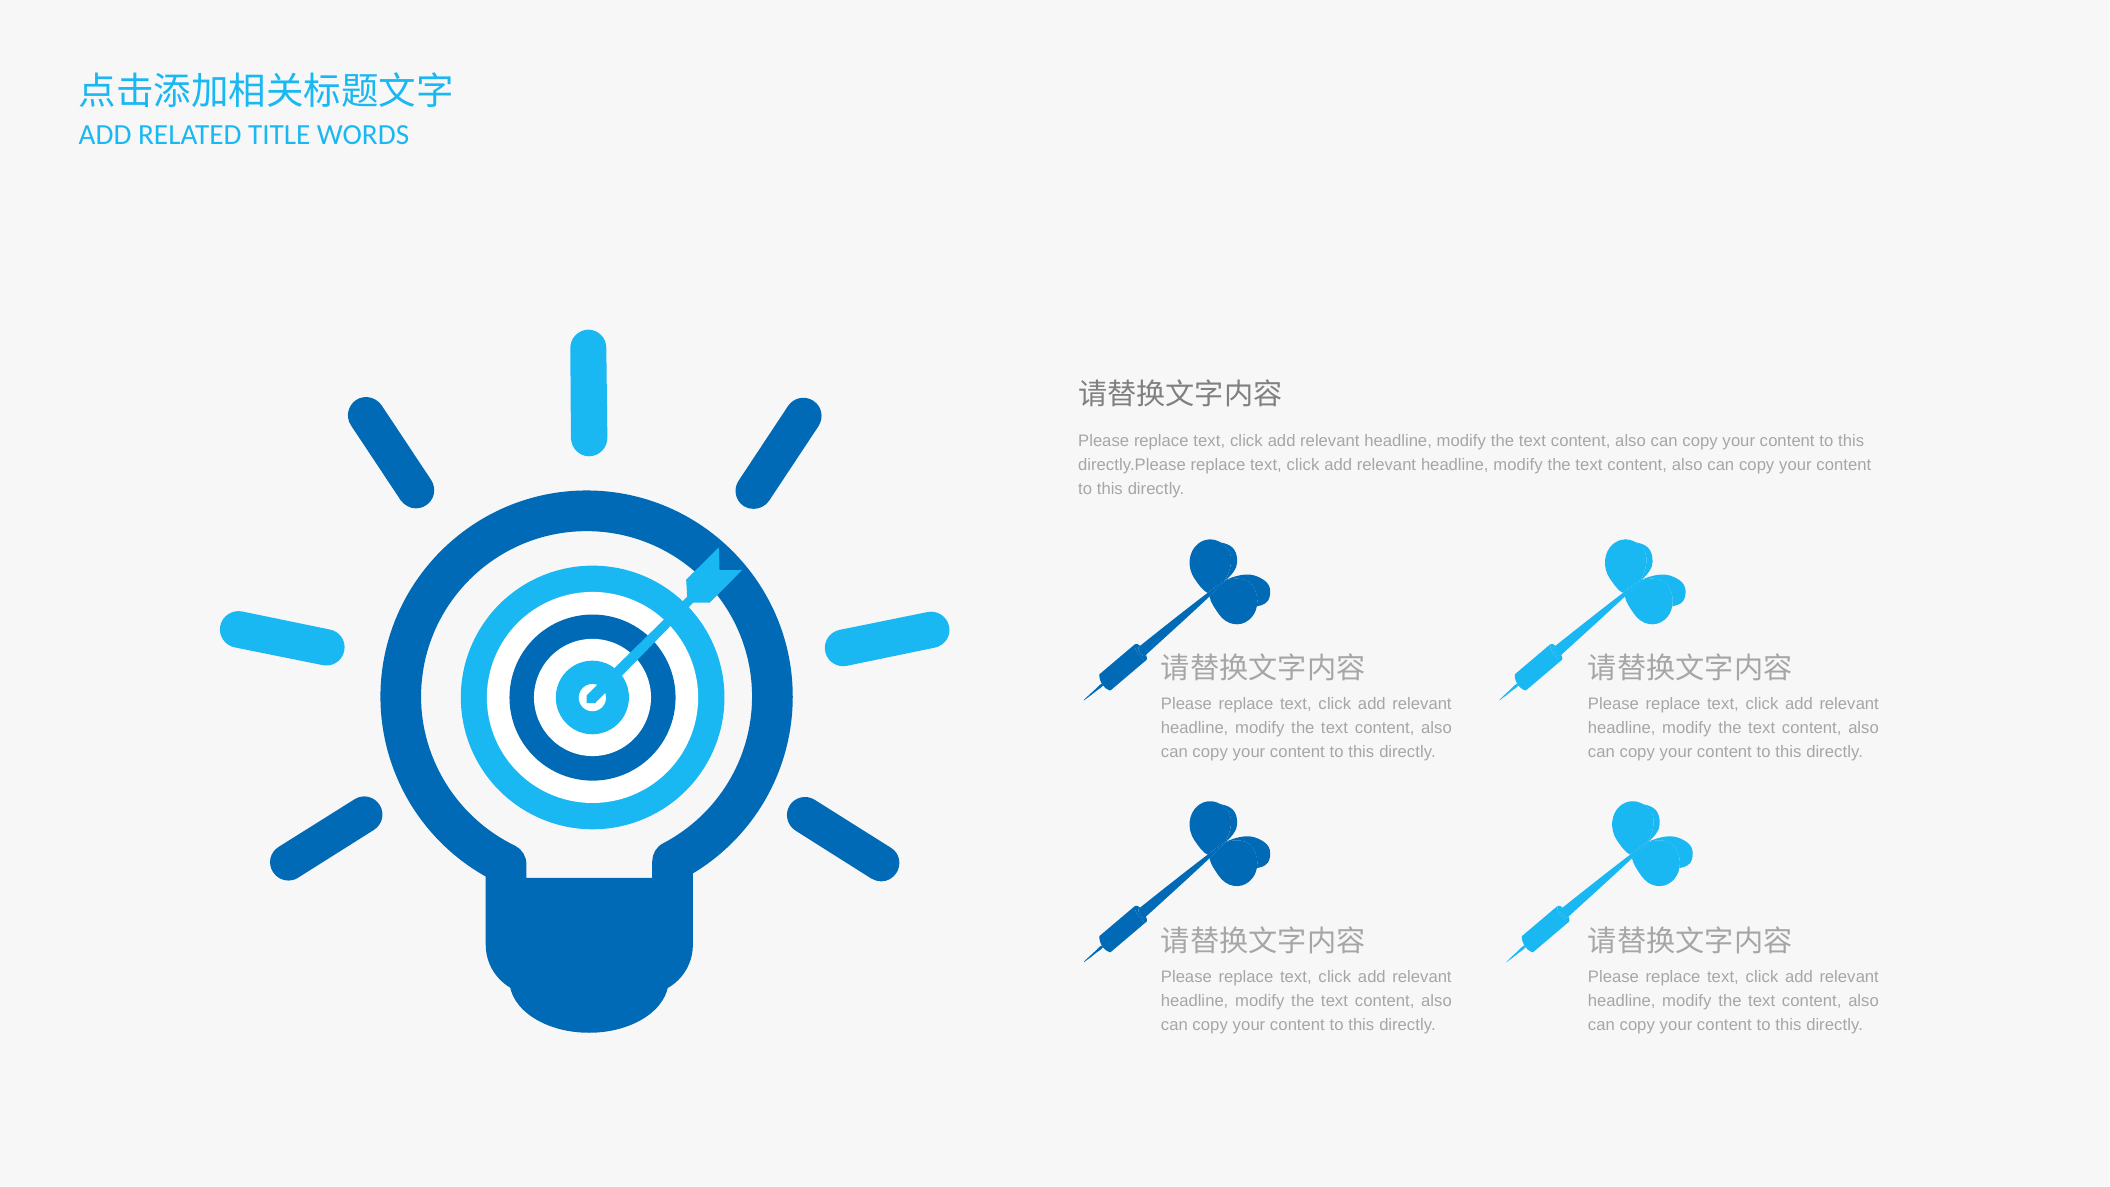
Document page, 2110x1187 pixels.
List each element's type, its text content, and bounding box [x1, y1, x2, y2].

text_box [570, 329, 608, 457]
text_box 请替换文字内容 [1272, 915, 1395, 958]
text_box 请替换文字内容 [1695, 915, 1822, 958]
text_box [347, 397, 435, 490]
text_box ADD RELATED TITLE WORDS [62, 107, 426, 159]
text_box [1083, 538, 1272, 701]
text_box Please replace text, click add relevant headline, modify the text content, also can copy your content to this directly. [1160, 688, 1453, 761]
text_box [1083, 799, 1272, 963]
text_box [824, 611, 950, 667]
text_box Please replace text, click add relevant headline, modify the text content, also can copy your content to this directly. [1587, 961, 1880, 1034]
text_box Please replace text, click add relevant headline, modify the text content, also can copy your content to this directly. [1587, 688, 1880, 761]
text_box 请替换文字内容 [1688, 642, 1822, 685]
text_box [380, 490, 793, 1033]
text_box 请替换文字内容 Please replace text, click add relevant headline, modify the text content, also can copy your content to this directly.Please replace text, click add relevant headline, modify the text content, also can copy your content to this directly. [1078, 367, 1880, 498]
text_box 点击添加相关标题文字 [62, 59, 470, 121]
text_box [793, 797, 900, 882]
text_box 请替换文字内容 [1272, 642, 1395, 685]
text_box [735, 397, 822, 490]
text_box [219, 611, 345, 666]
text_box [1506, 799, 1695, 963]
text_box Please replace text, click add relevant headline, modify the text content, also can copy your content to this directly. [1160, 961, 1453, 1034]
text_box [270, 796, 380, 881]
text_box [1499, 538, 1688, 701]
